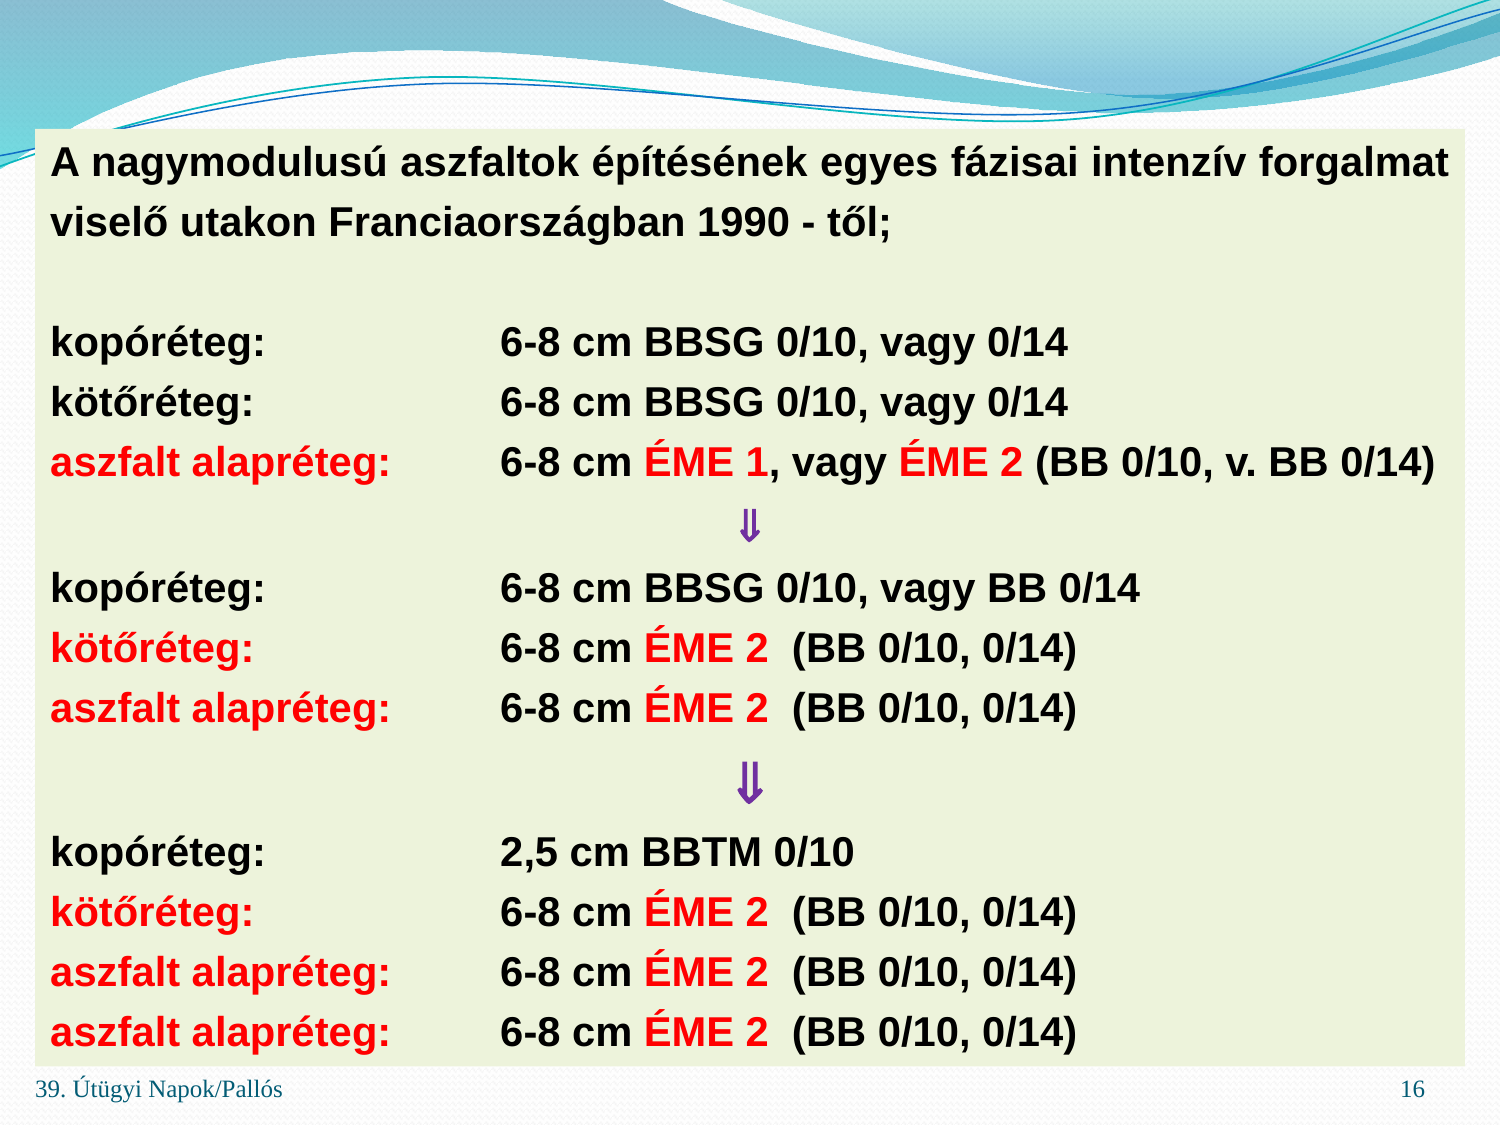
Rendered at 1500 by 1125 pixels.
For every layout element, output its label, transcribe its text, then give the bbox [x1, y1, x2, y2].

list A nagymodulusú aszfaltok építésének egyes fázisai intenzív forgalmat viselő utakon Franciaországban 1990 - től; kopóréteg: 6-8 cm BBSG 0/10, vagy 0/14 kötőréteg: 6-8 cm BBSG 0/10, vagy 0/14 aszfalt alapréteg: 6-8 cm ÉME 1, vagy ÉME 2 (BB 0/10, v. BB 0/14)  kopóréteg: 6-8 cm BBSG 0/10, vagy BB 0/14 kötőréteg: 6-8 cm ÉME 2 (BB 0/10, 0/14) aszfalt alapréteg: 6-8 cm ÉME 2 (BB 0/10, 0/14)  kopóréteg: 2,5 cm BBTM 0/10 kötőréteg: 6-8 cm ÉME 2 (BB 0/10, 0/14) aszfalt alapréteg: 6-8 cm ÉME 2 (BB 0/10, 0/14) aszfalt alapréteg: 6-8 cm ÉME 2 (BB 0/10, 0/14) [34, 128, 1466, 1067]
footer 39. Útügyi Napok/Pallós [35, 1042, 988, 1103]
slide_number 16 [1299, 1042, 1425, 1103]
